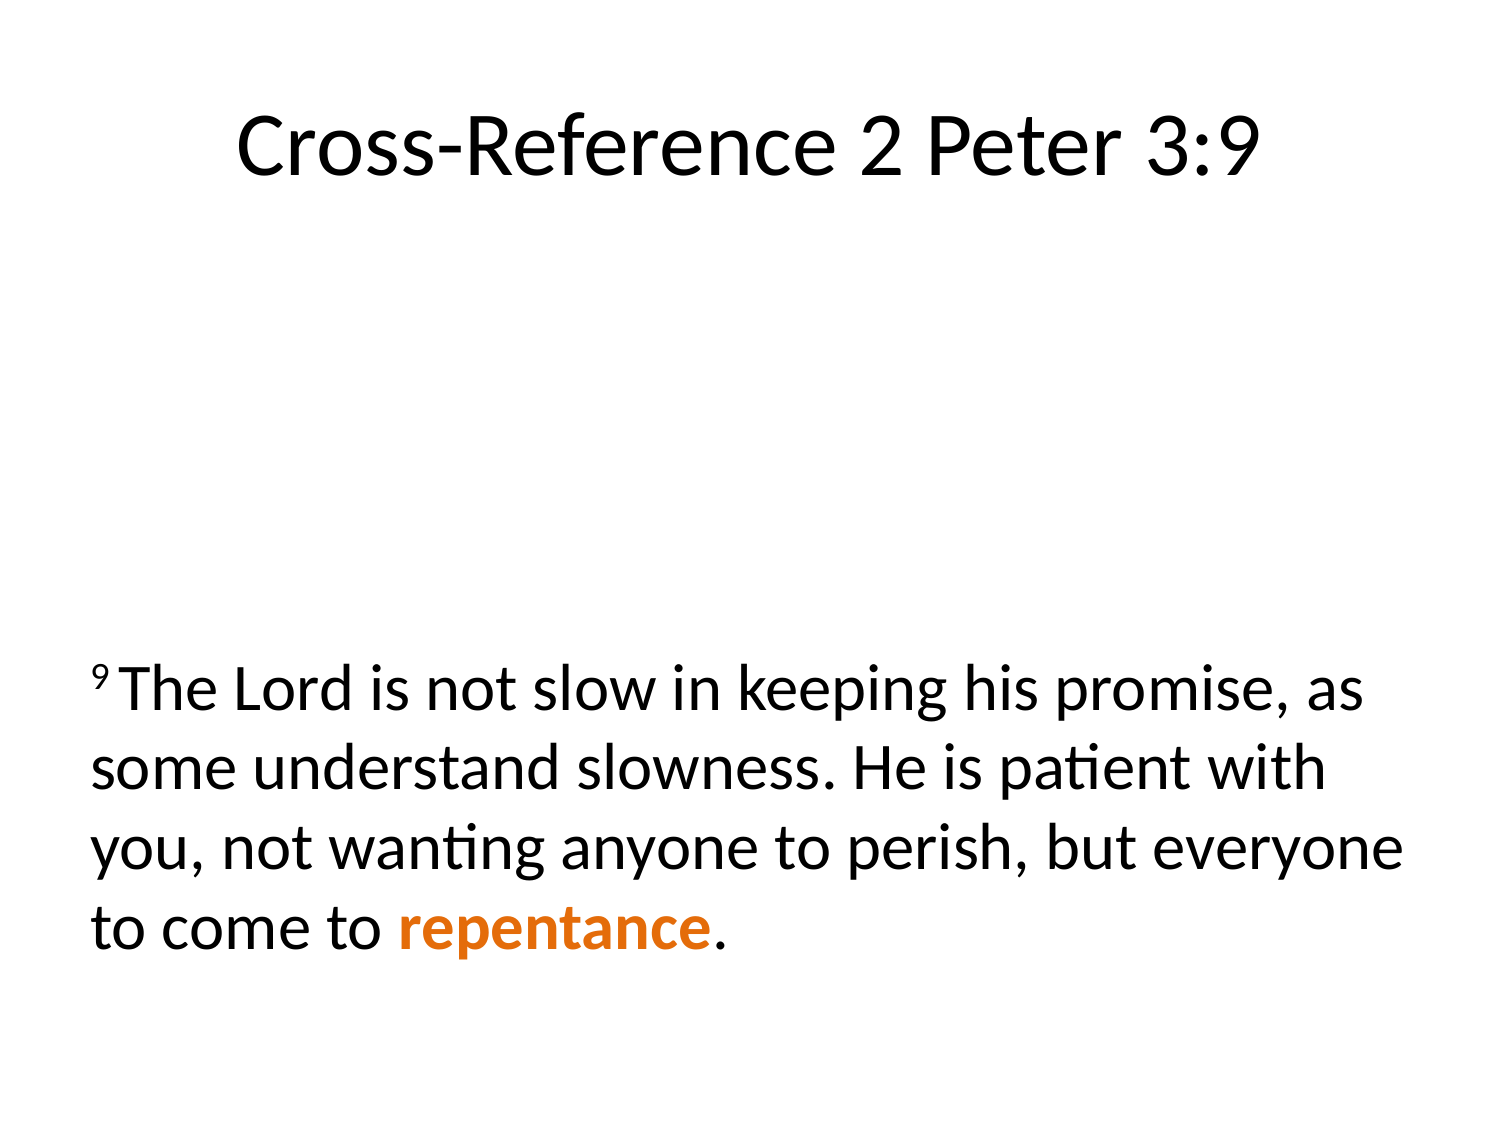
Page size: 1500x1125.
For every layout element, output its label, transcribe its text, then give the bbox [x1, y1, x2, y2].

title Cross-Reference 2 Peter 3:9 [75, 45, 1425, 233]
list 9 The Lord is not slow in keeping his promise, as some understand slowness. He is patient with you, not wanting anyone to perish, but everyone to come to repentance. [75, 262, 1425, 1005]
